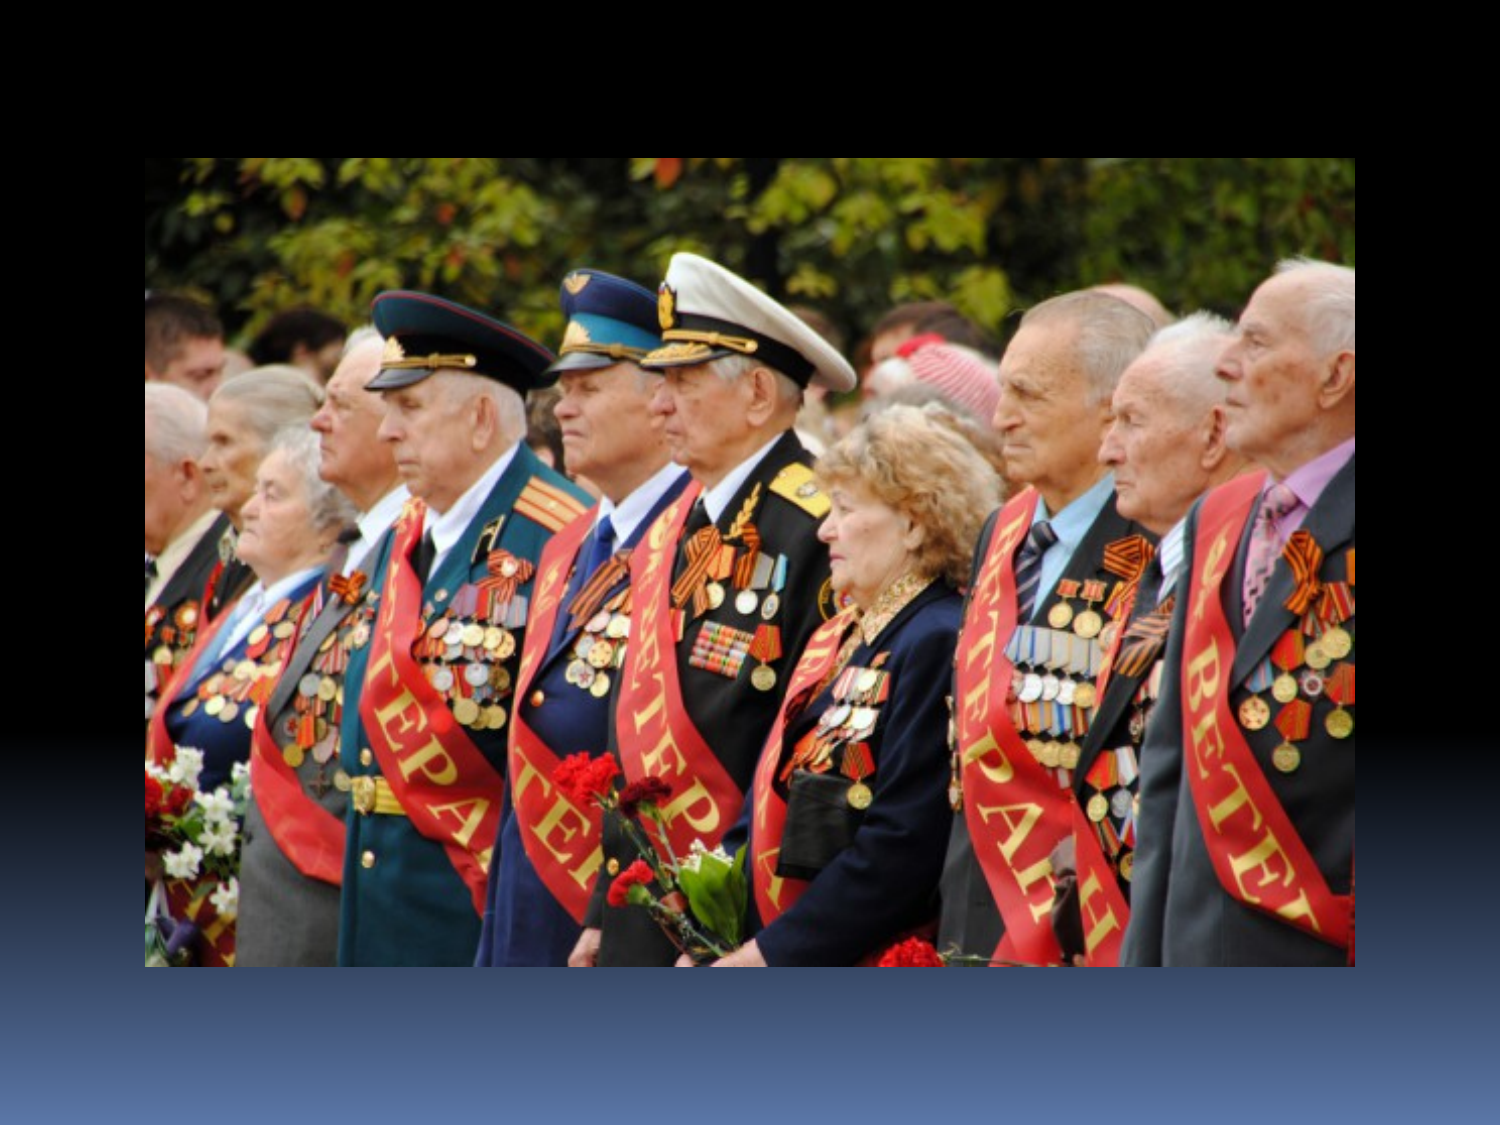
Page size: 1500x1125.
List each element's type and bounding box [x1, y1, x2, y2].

picture [145, 158, 1355, 967]
